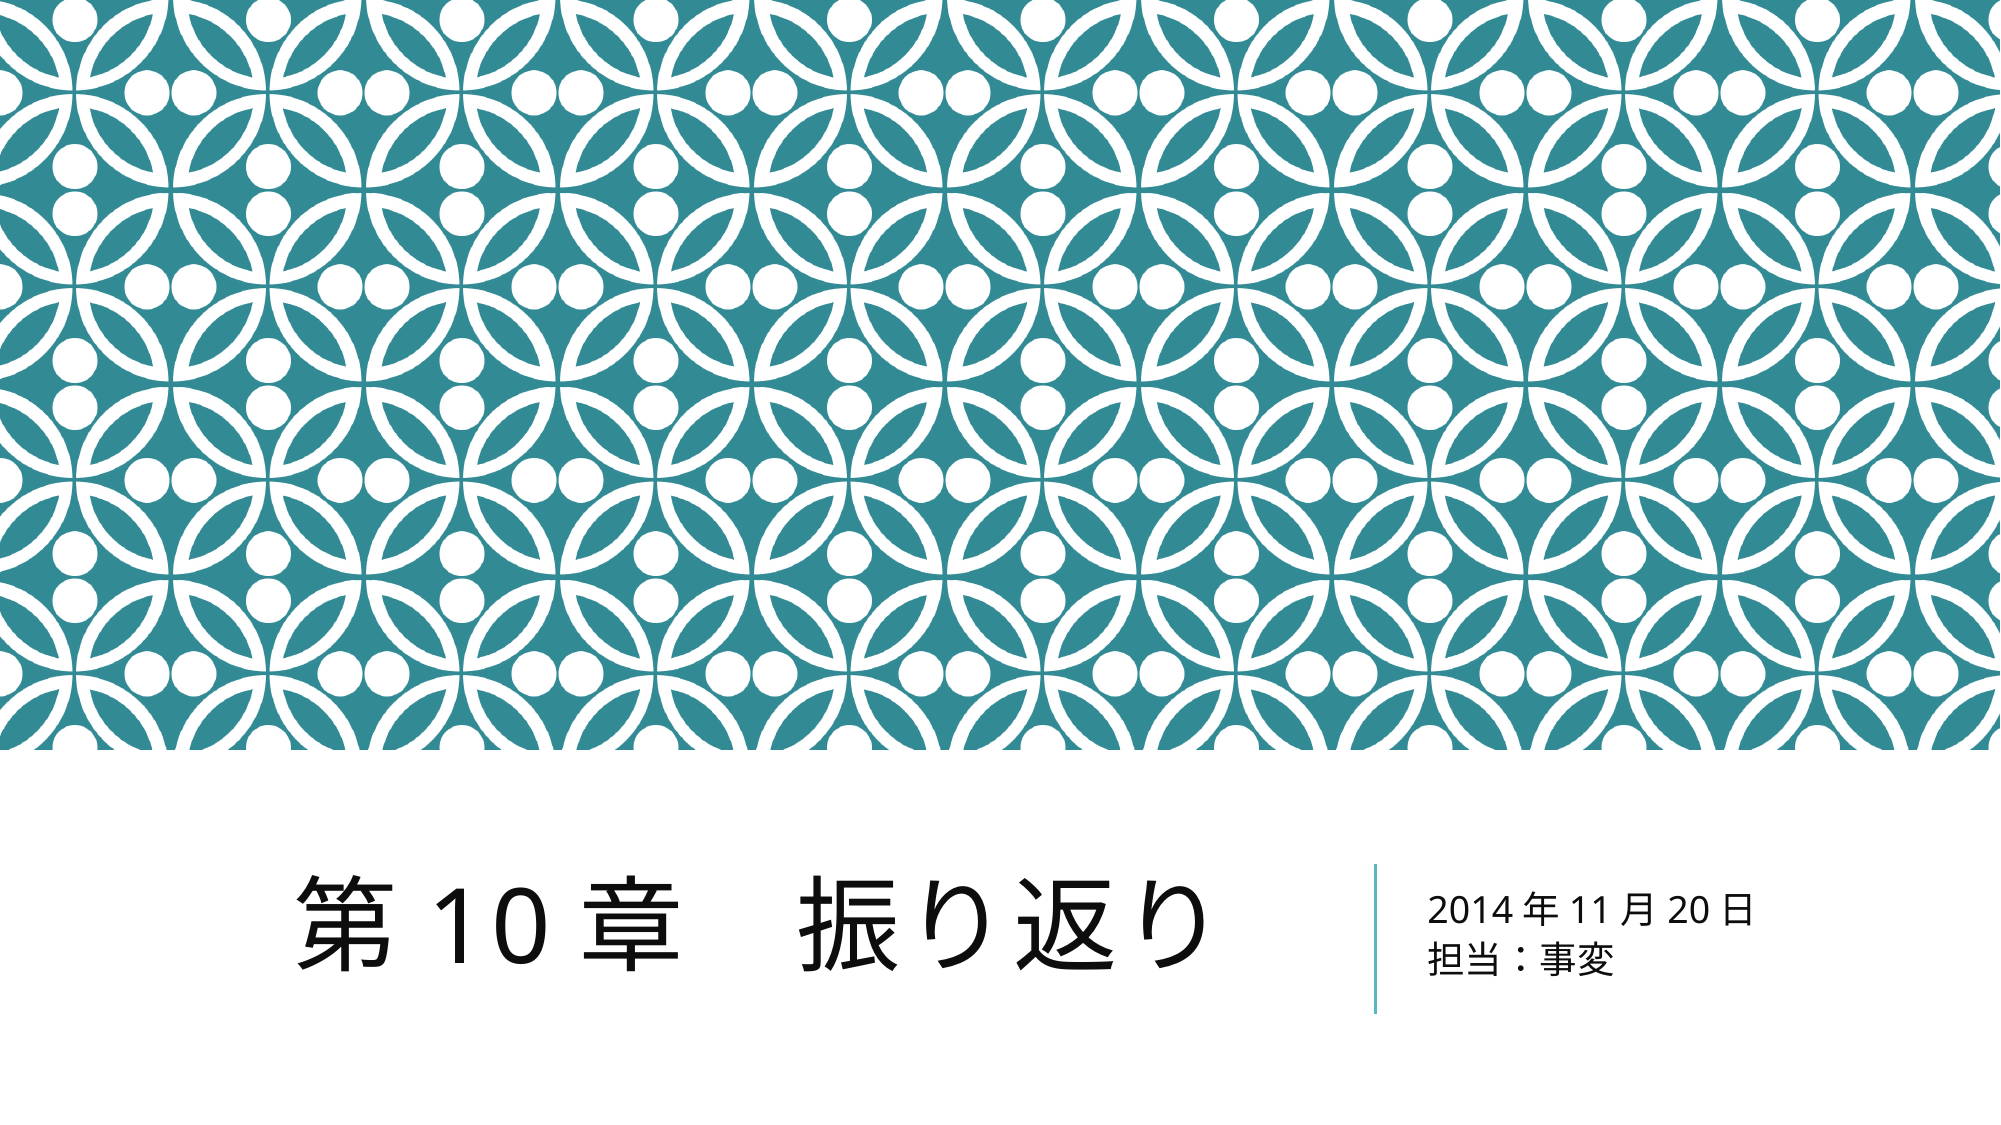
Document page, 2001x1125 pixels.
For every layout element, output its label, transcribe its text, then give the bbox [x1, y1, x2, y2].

subtitle 2014年11月20日 担当：事変 [1412, 813, 1938, 1054]
title 第10章 振り返り [75, 813, 1350, 1054]
